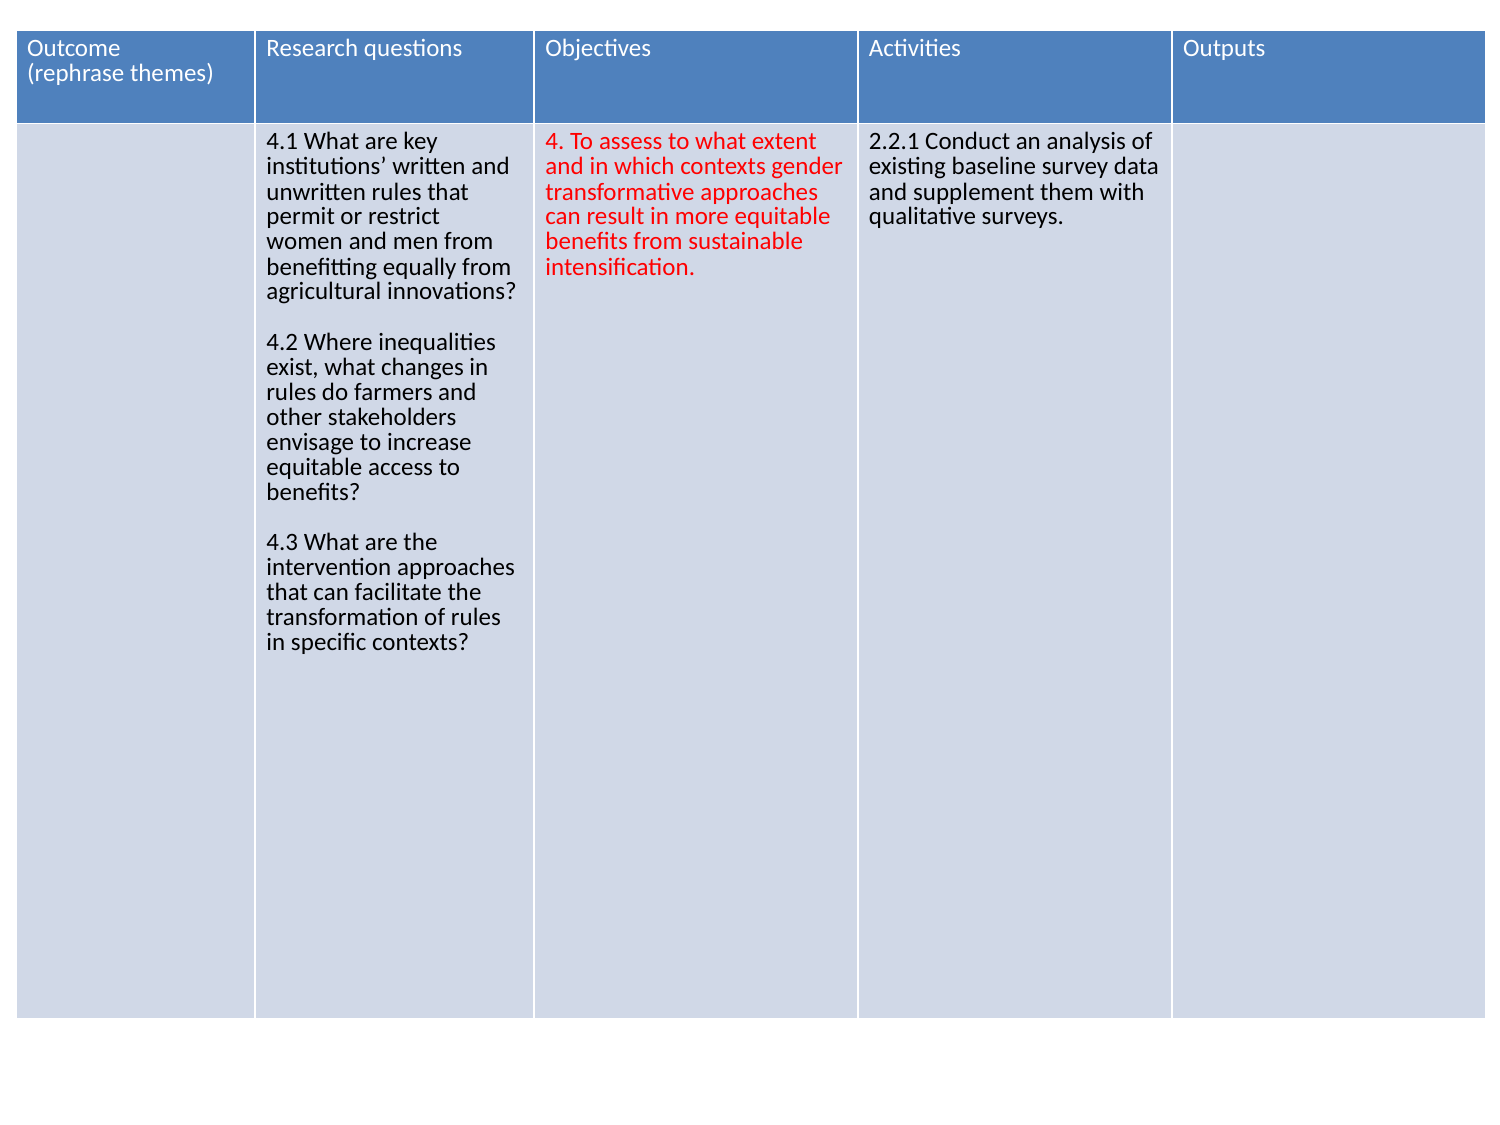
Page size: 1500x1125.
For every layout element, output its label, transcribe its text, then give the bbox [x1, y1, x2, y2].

table_cell 2.2.1 Conduct an analysis of existing baseline survey data and supplement them with qualitative surveys. [859, 124, 1171, 1018]
table_header Outcome (rephrase themes) [17, 31, 254, 123]
table_cell 4.1 What are key institutions’ written and unwritten rules that permit or restrict women and men from benefitting equally from agricultural innovations? 4.2 Where inequalities exist, what changes in rules do farmers and other stakeholders envisage to increase equitable access to benefits? 4.3 What are the intervention approaches that can facilitate the transformation of rules in specific contexts? [256, 124, 533, 1018]
table_header Outputs [1173, 31, 1485, 123]
table_cell [1173, 124, 1485, 1018]
table_header Activities [859, 31, 1171, 123]
table_header Objectives [535, 31, 857, 123]
table_cell 4. To assess to what extent and in which contexts gender transformative approaches can result in more equitable benefits from sustainable intensification. [535, 124, 857, 1018]
table_cell [17, 124, 254, 1018]
table_header Research questions [256, 31, 533, 123]
